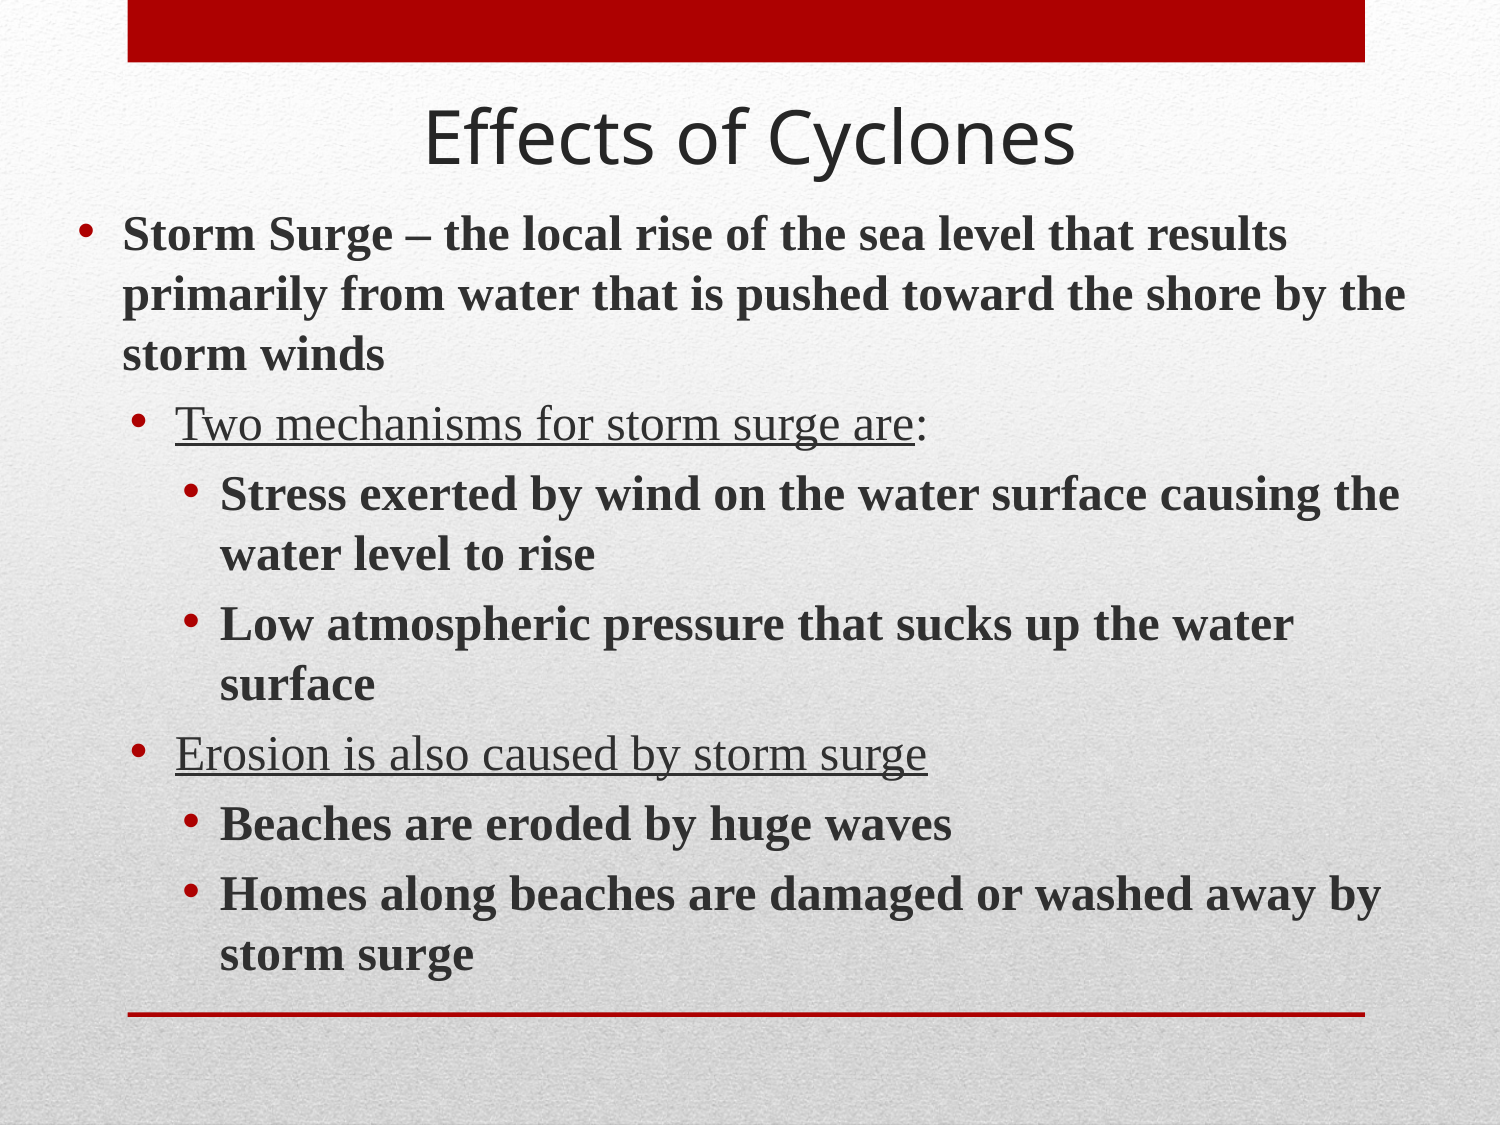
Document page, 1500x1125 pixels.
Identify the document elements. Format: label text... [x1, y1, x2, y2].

list Storm Surge – the local rise of the sea level that results primarily from water that is pushed toward the shore by the storm winds Two mechanisms for storm surge are: Stress exerted by wind on the water surface causing the water level to rise Low atmospheric pressure that sucks up the water surface Erosion is also caused by storm surge Beaches are eroded by huge waves Homes along beaches are damaged or washed away by storm surge [62, 174, 1438, 1006]
title Effects of Cyclones [99, 62, 1400, 174]
